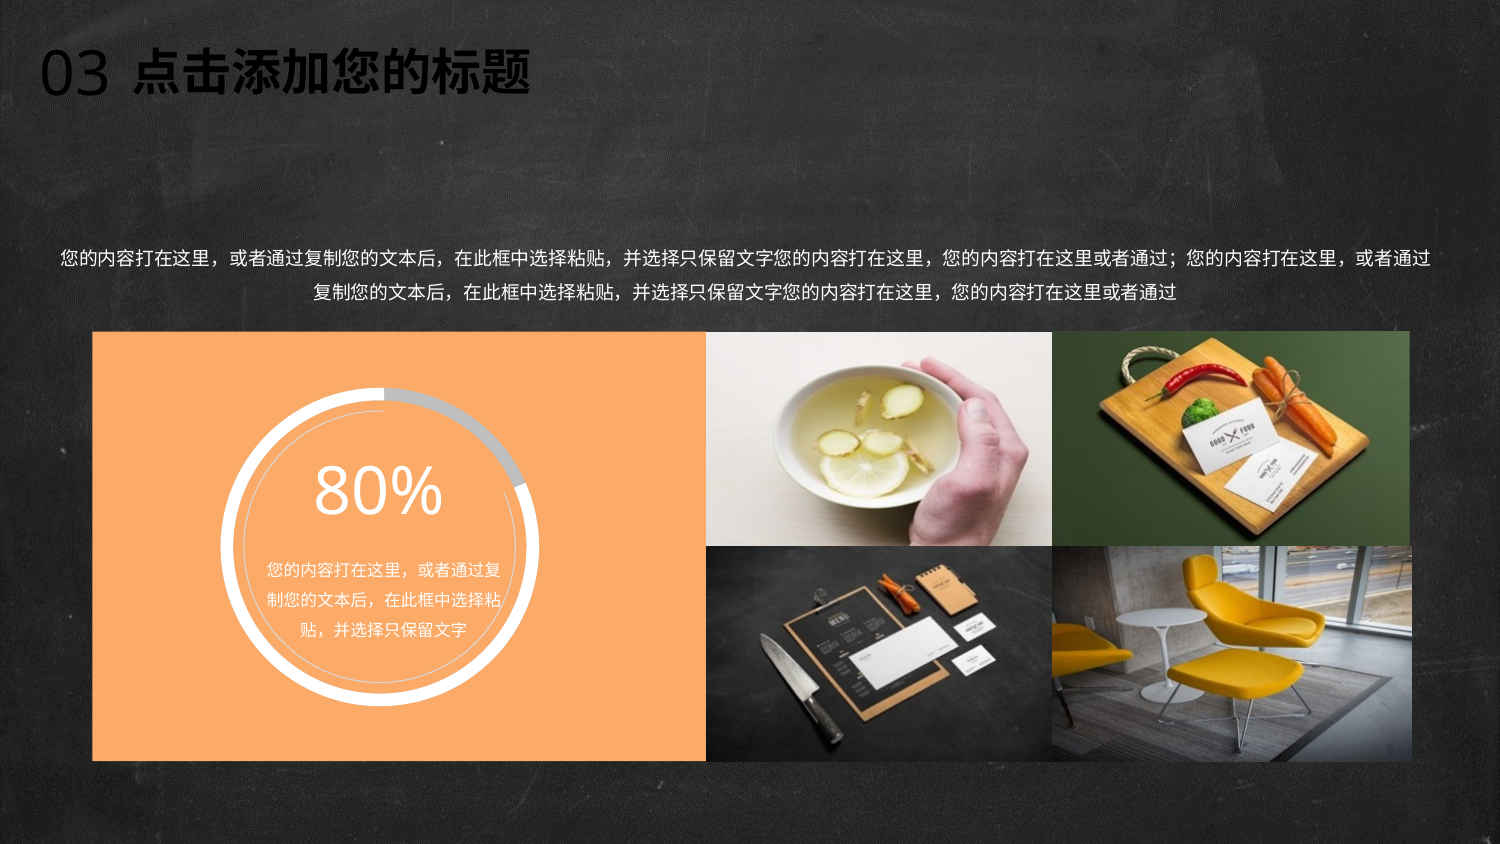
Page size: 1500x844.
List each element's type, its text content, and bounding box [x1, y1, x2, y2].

text_box 点击添加您的标题 [128, 33, 597, 108]
text_box 您的内容打在这里，或者通过复制您的文本后，在此框中选择粘贴，并选择只保留文字您的内容打在这里，您的内容打在这里或者通过；您的内容打在这里，或者通过复制您的文本后，在此框中选择粘贴，并选择只保留文字您的内容打在这里，您的内容打在这里或者通过 [43, 228, 1446, 302]
text_box 03 [23, 25, 128, 116]
picture [0, 0, 1500, 844]
text_box [91, 331, 707, 762]
text_box [1051, 331, 1411, 546]
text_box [226, 393, 533, 700]
text_box [1051, 546, 1413, 762]
text_box [705, 332, 1051, 546]
text_box [705, 546, 1051, 762]
